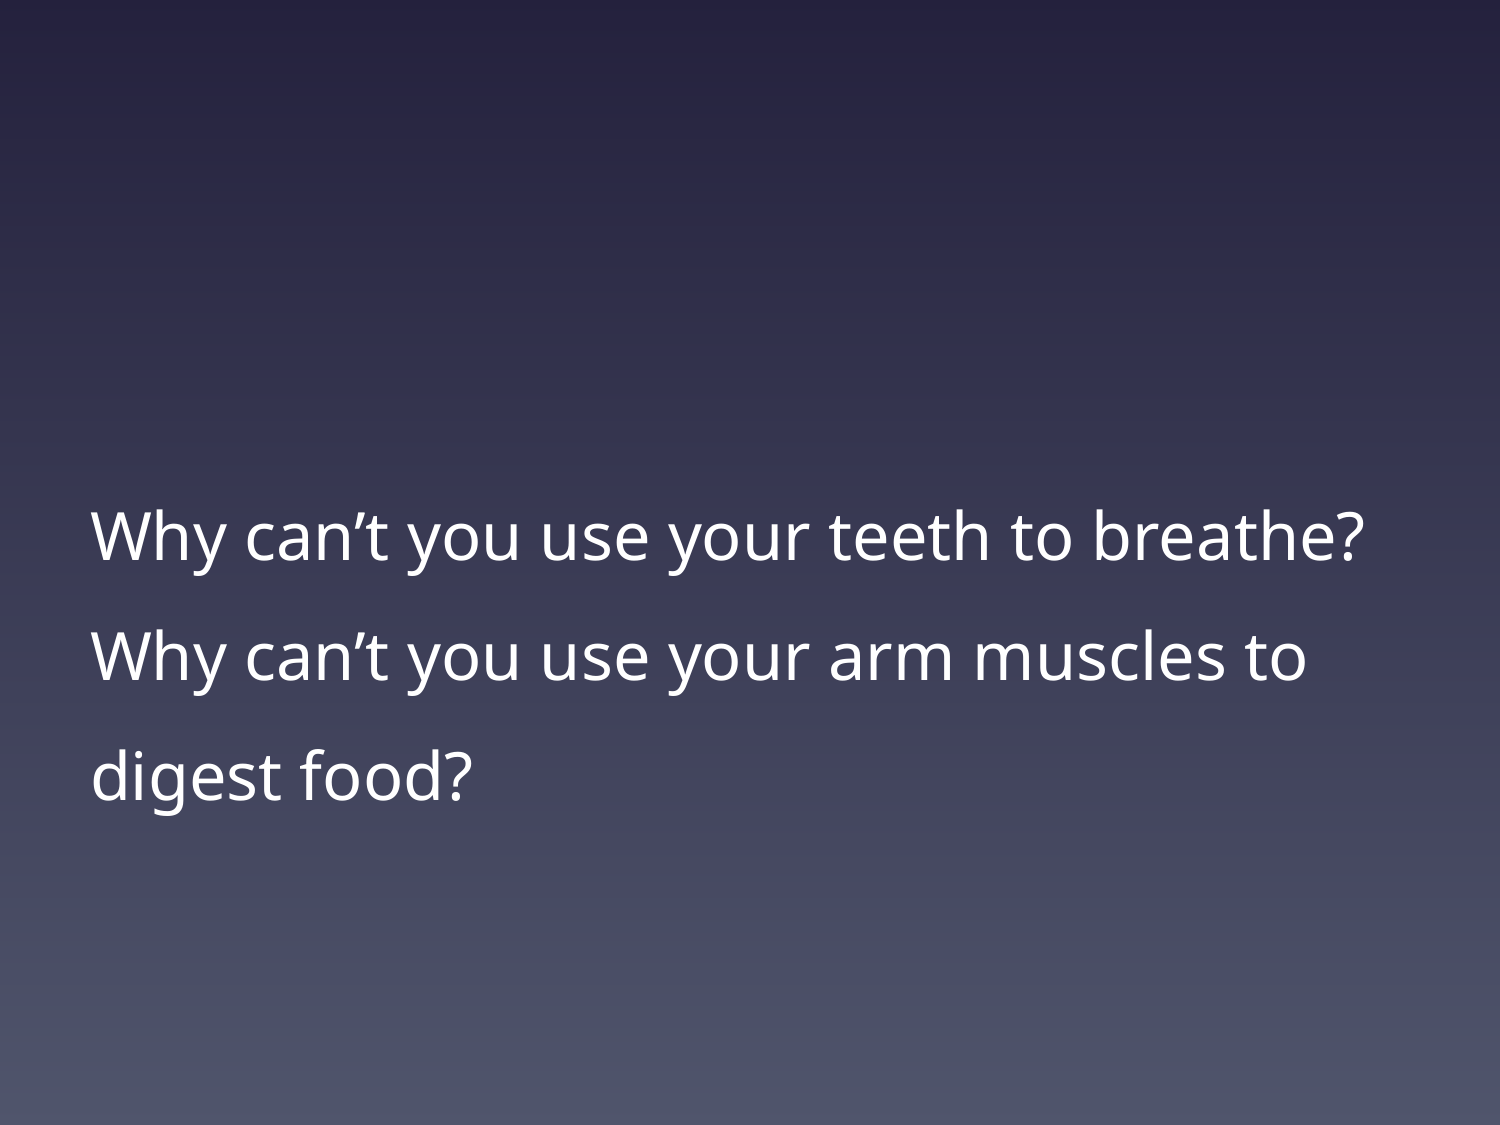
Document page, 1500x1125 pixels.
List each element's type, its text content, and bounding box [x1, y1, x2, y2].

list Why can’t you use your teeth to breathe? Why can’t you use your arm muscles to digest food? [75, 262, 1425, 1005]
